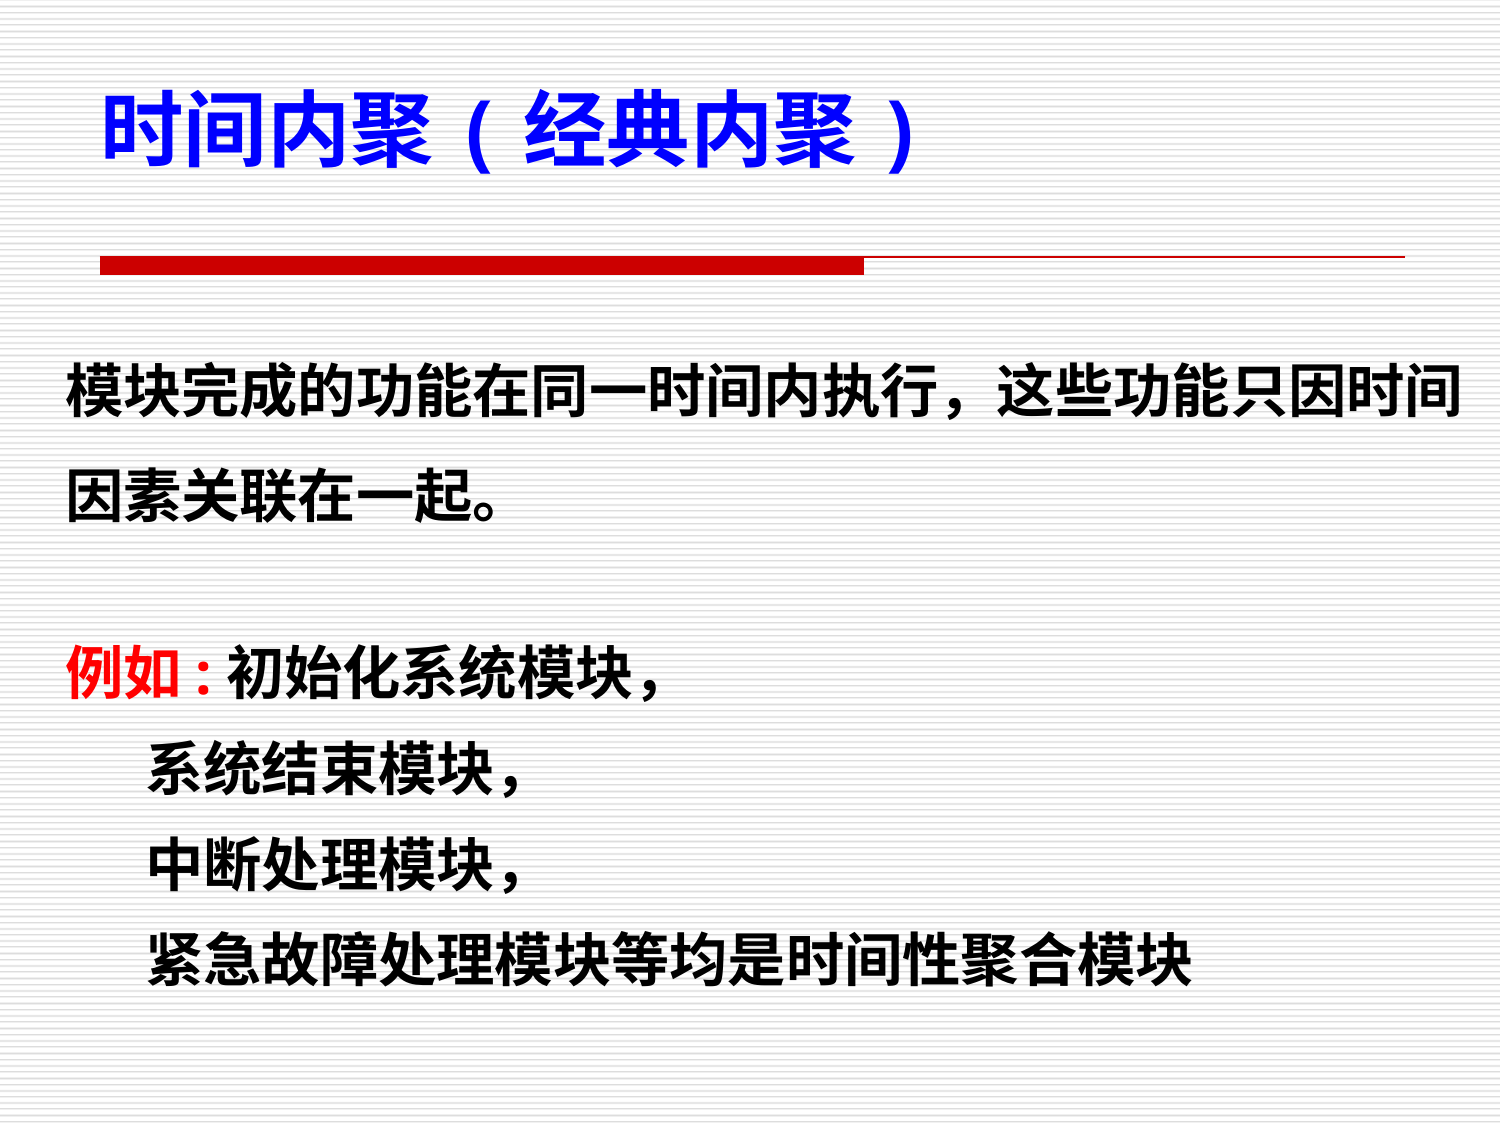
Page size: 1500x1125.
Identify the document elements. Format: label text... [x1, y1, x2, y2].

text_box 时间内聚(经典内聚) [85, 38, 1461, 217]
picture [0, 0, 1500, 1125]
text_box 模块完成的功能在同一时间内执行，这些功能只因时间因素关联在一起。 例如:初始化系统模块， 系统结束模块， 中断处理模块， 紧急故障处理模块等均是时间性聚合模块 [49, 311, 1488, 1100]
